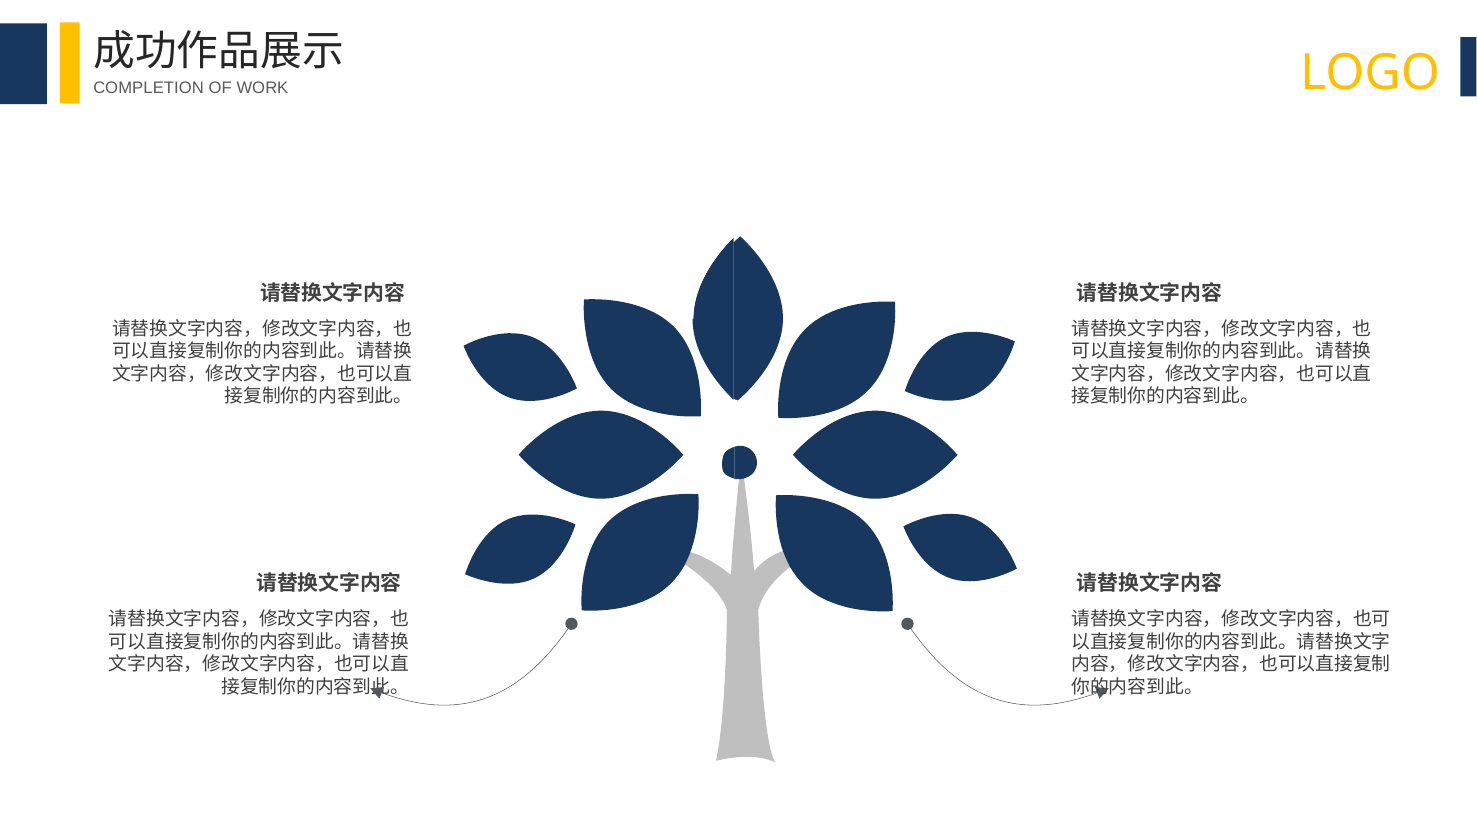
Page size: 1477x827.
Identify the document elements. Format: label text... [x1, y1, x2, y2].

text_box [463, 236, 1018, 617]
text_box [1061, 275, 1374, 408]
text_box 成功作品展示 [93, 23, 359, 74]
text_box COMPLETION OF WORK [93, 76, 359, 97]
text_box LOGO [1289, 33, 1477, 105]
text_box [1061, 566, 1394, 699]
text_box [715, 625, 776, 763]
text_box [420, 625, 578, 706]
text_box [104, 566, 417, 699]
text_box [901, 625, 1059, 706]
text_box [1458, 35, 1477, 99]
text_box [0, 21, 49, 106]
text_box [58, 20, 82, 105]
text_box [109, 275, 421, 408]
